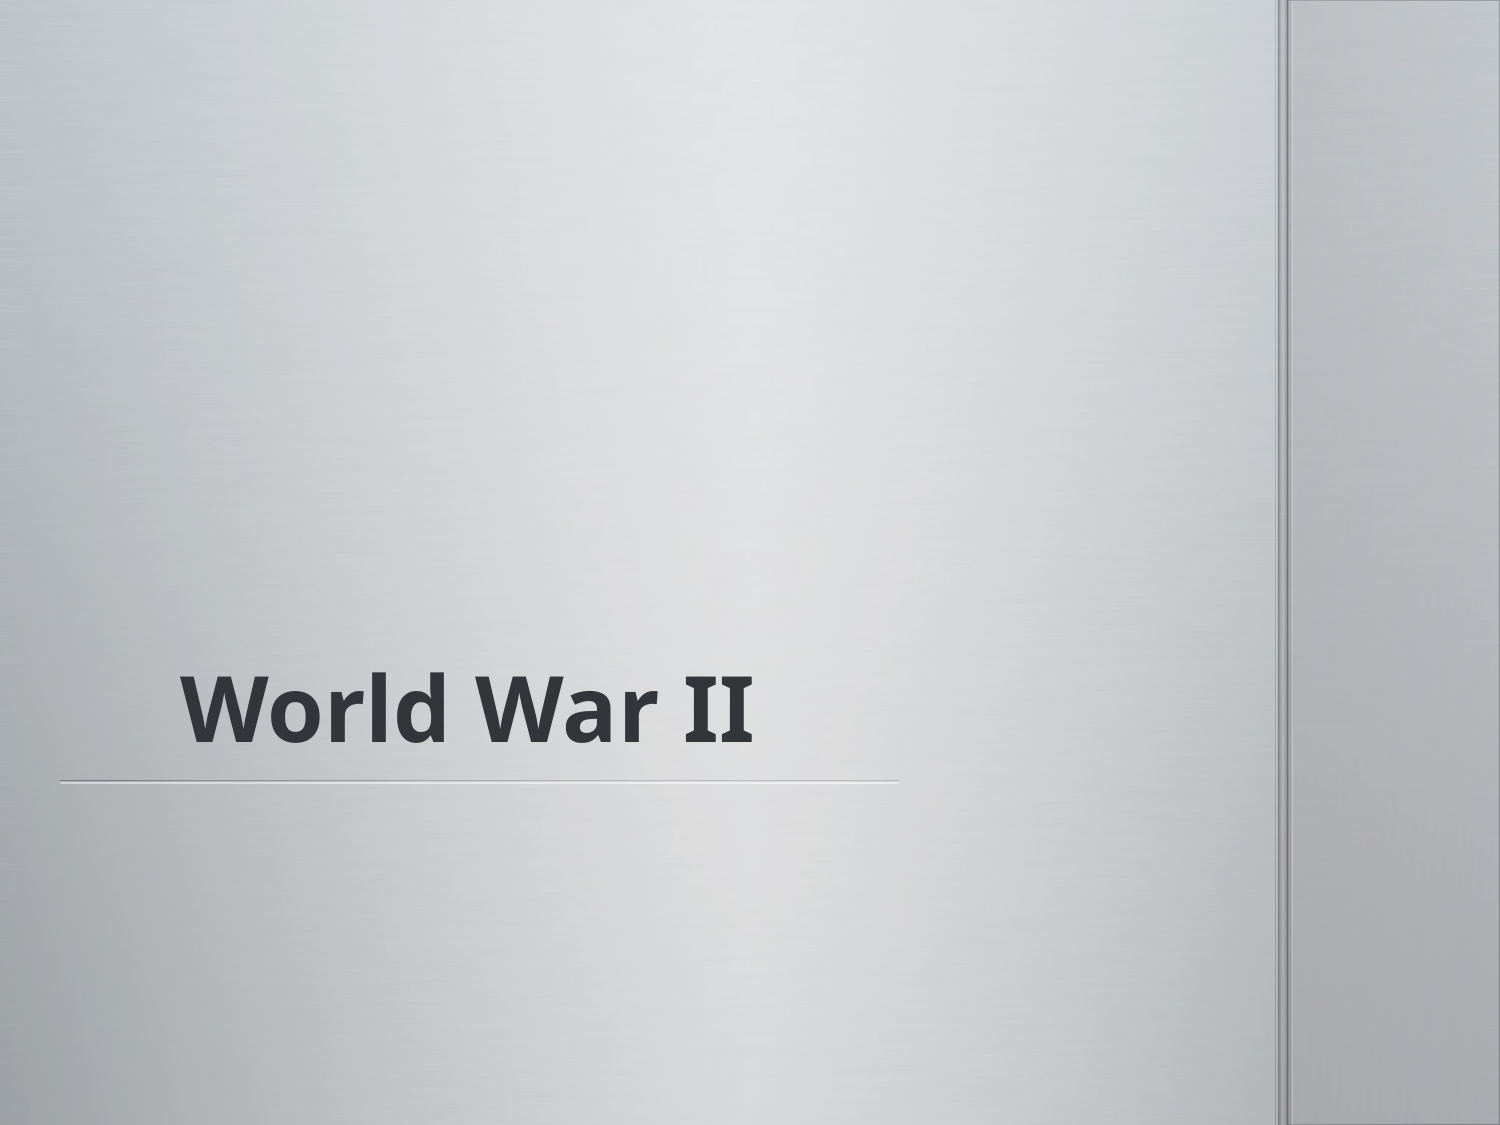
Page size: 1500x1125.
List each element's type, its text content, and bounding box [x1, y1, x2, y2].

title World War II [60, 487, 900, 768]
picture [0, 0, 1500, 1125]
